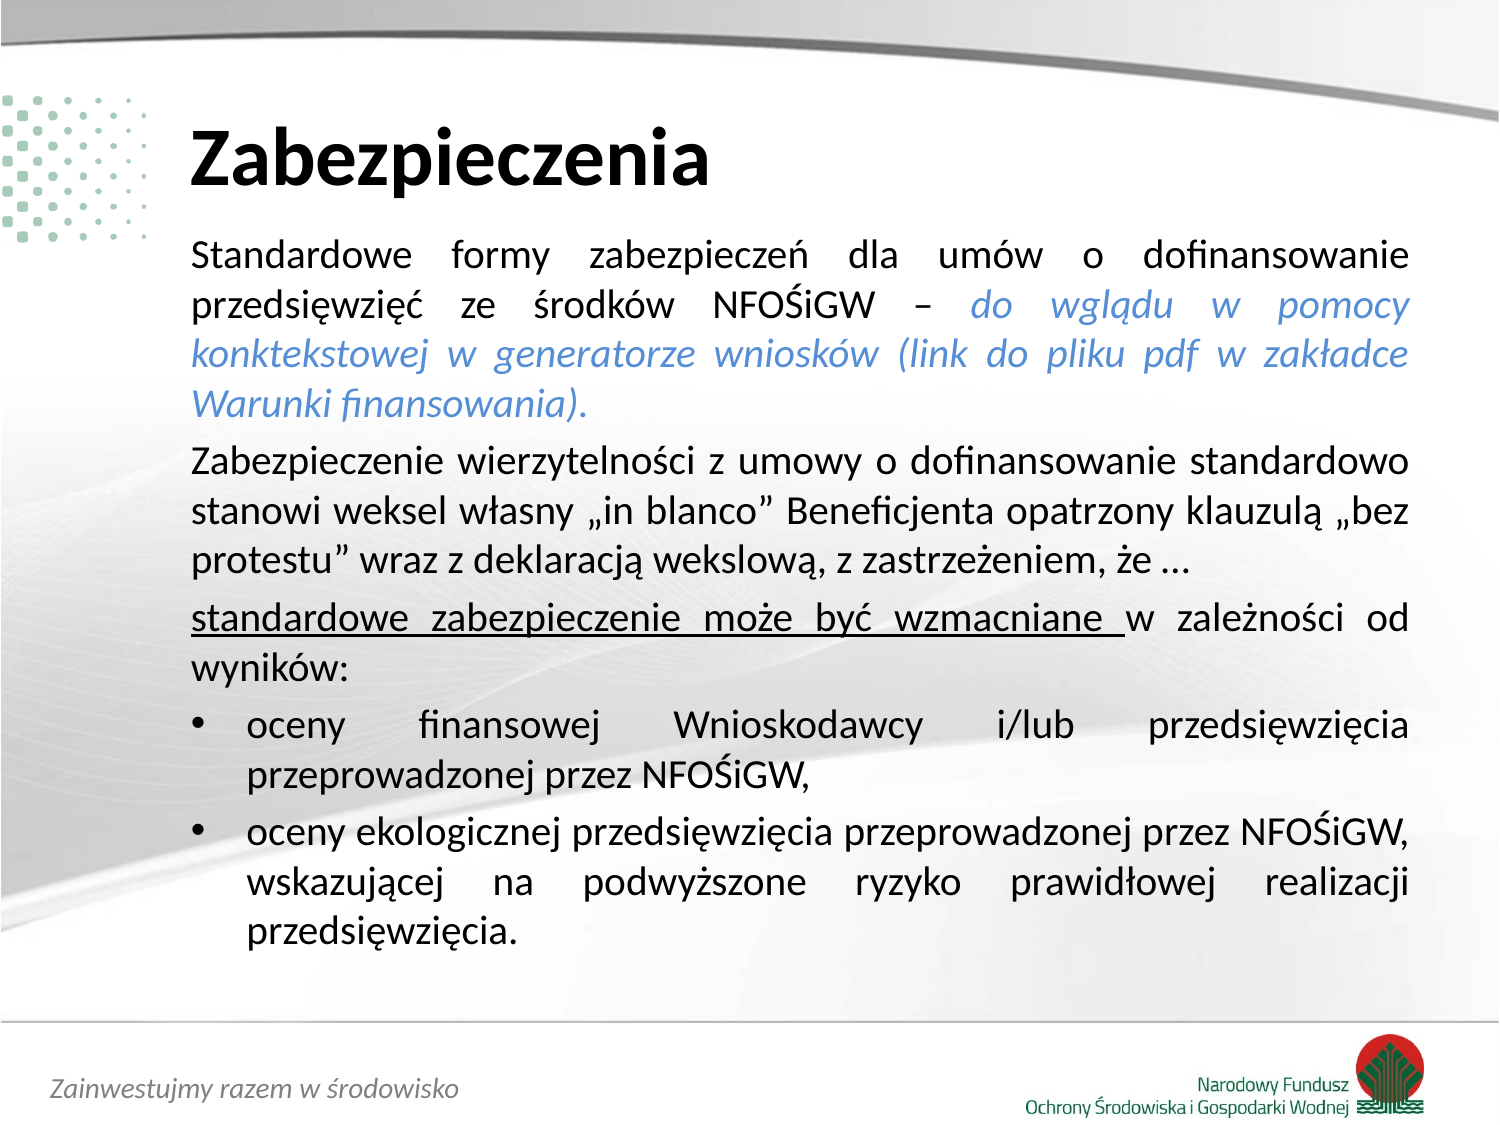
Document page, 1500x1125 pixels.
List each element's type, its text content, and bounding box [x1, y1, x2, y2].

title Zabezpieczenia [175, 58, 1425, 219]
picture [1026, 1034, 1424, 1118]
list Standardowe formy zabezpieczeń dla umów o dofinansowanie przedsięwzięć ze środków NFOŚiGW – do wglądu w pomocy konktekstowej w generatorze wniosków (link do pliku pdf w zakładce Warunki finansowania). Zabezpieczenie wierzytelności z umowy o dofinansowanie standardowo stanowi weksel własny „in blanco” Beneficjenta opatrzony klauzulą „bez protestu” wraz z deklaracją wekslową, z zastrzeżeniem, że … standardowe zabezpieczenie może być wzmacniane w zależności od wyników: oceny finansowej Wnioskodawcy i/lub przedsięwzięcia przeprowadzonej przez NFOŚiGW, oceny ekologicznej przedsięwzięcia przeprowadzonej przez NFOŚiGW, wskazującej na podwyższone ryzyko prawidłowej realizacji przedsięwzięcia. [175, 219, 1425, 963]
picture [0, 0, 1499, 1023]
